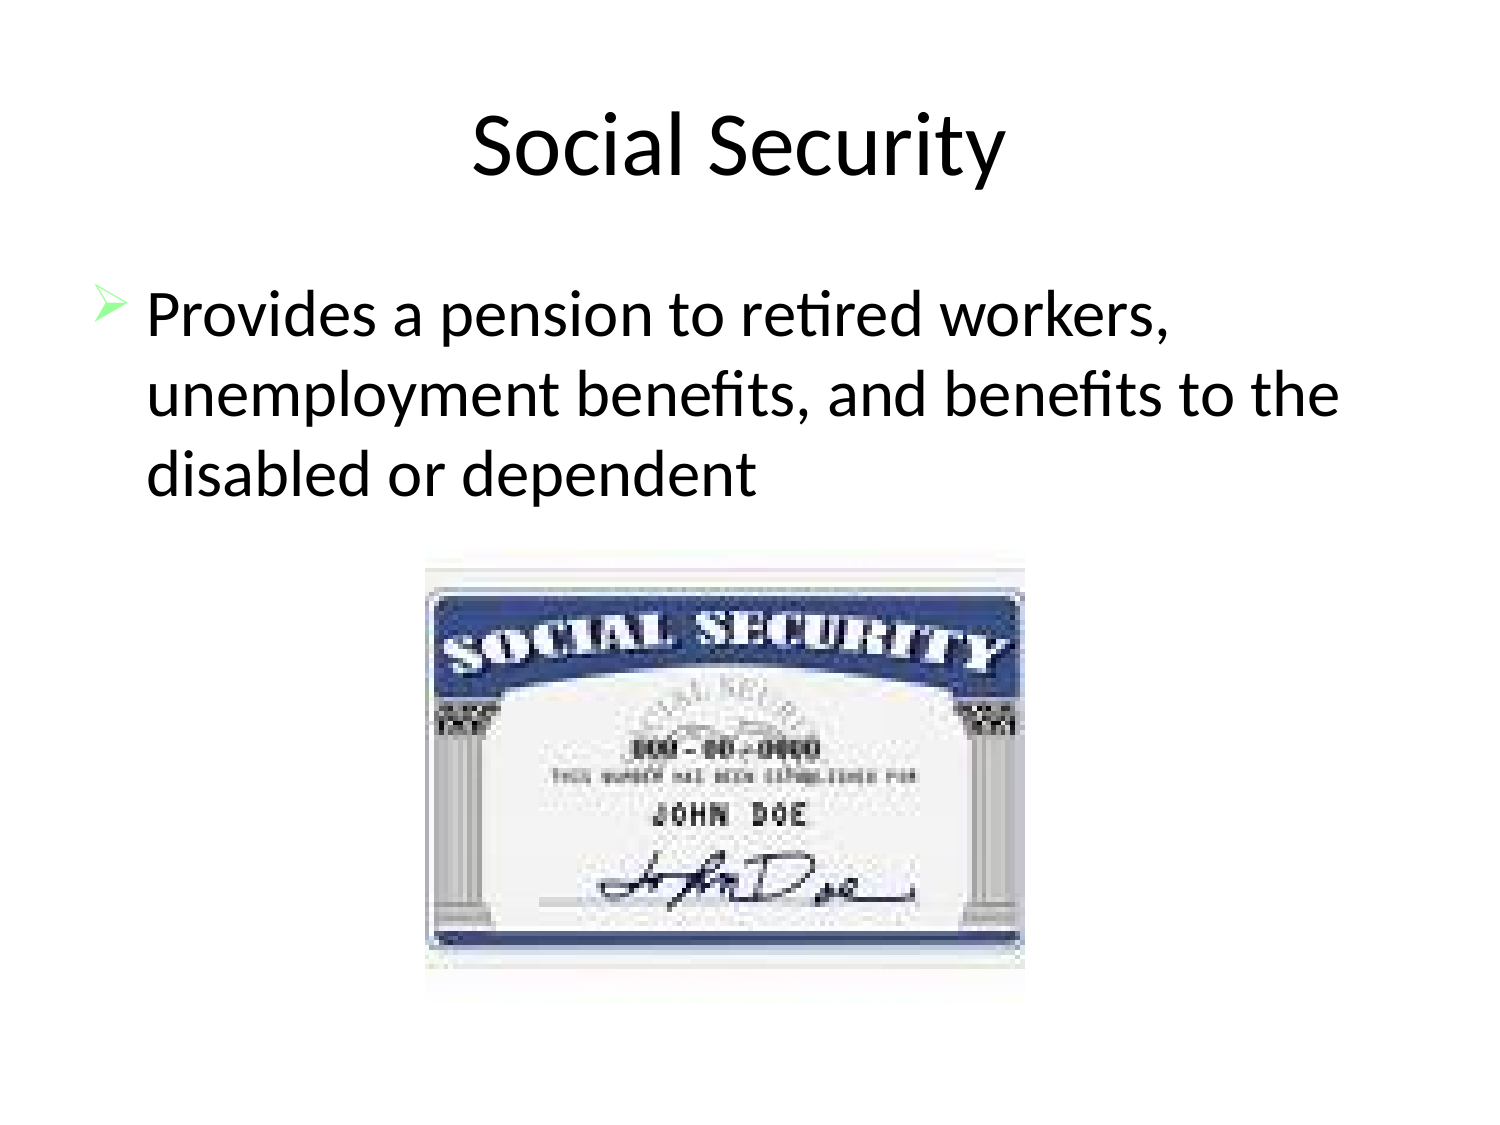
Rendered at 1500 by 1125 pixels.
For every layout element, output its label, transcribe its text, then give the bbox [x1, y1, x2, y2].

title Social Security [75, 45, 1425, 233]
list Provides a pension to retired workers, unemployment benefits, and benefits to the disabled or dependent [75, 262, 1425, 1005]
picture [424, 549, 1026, 1003]
